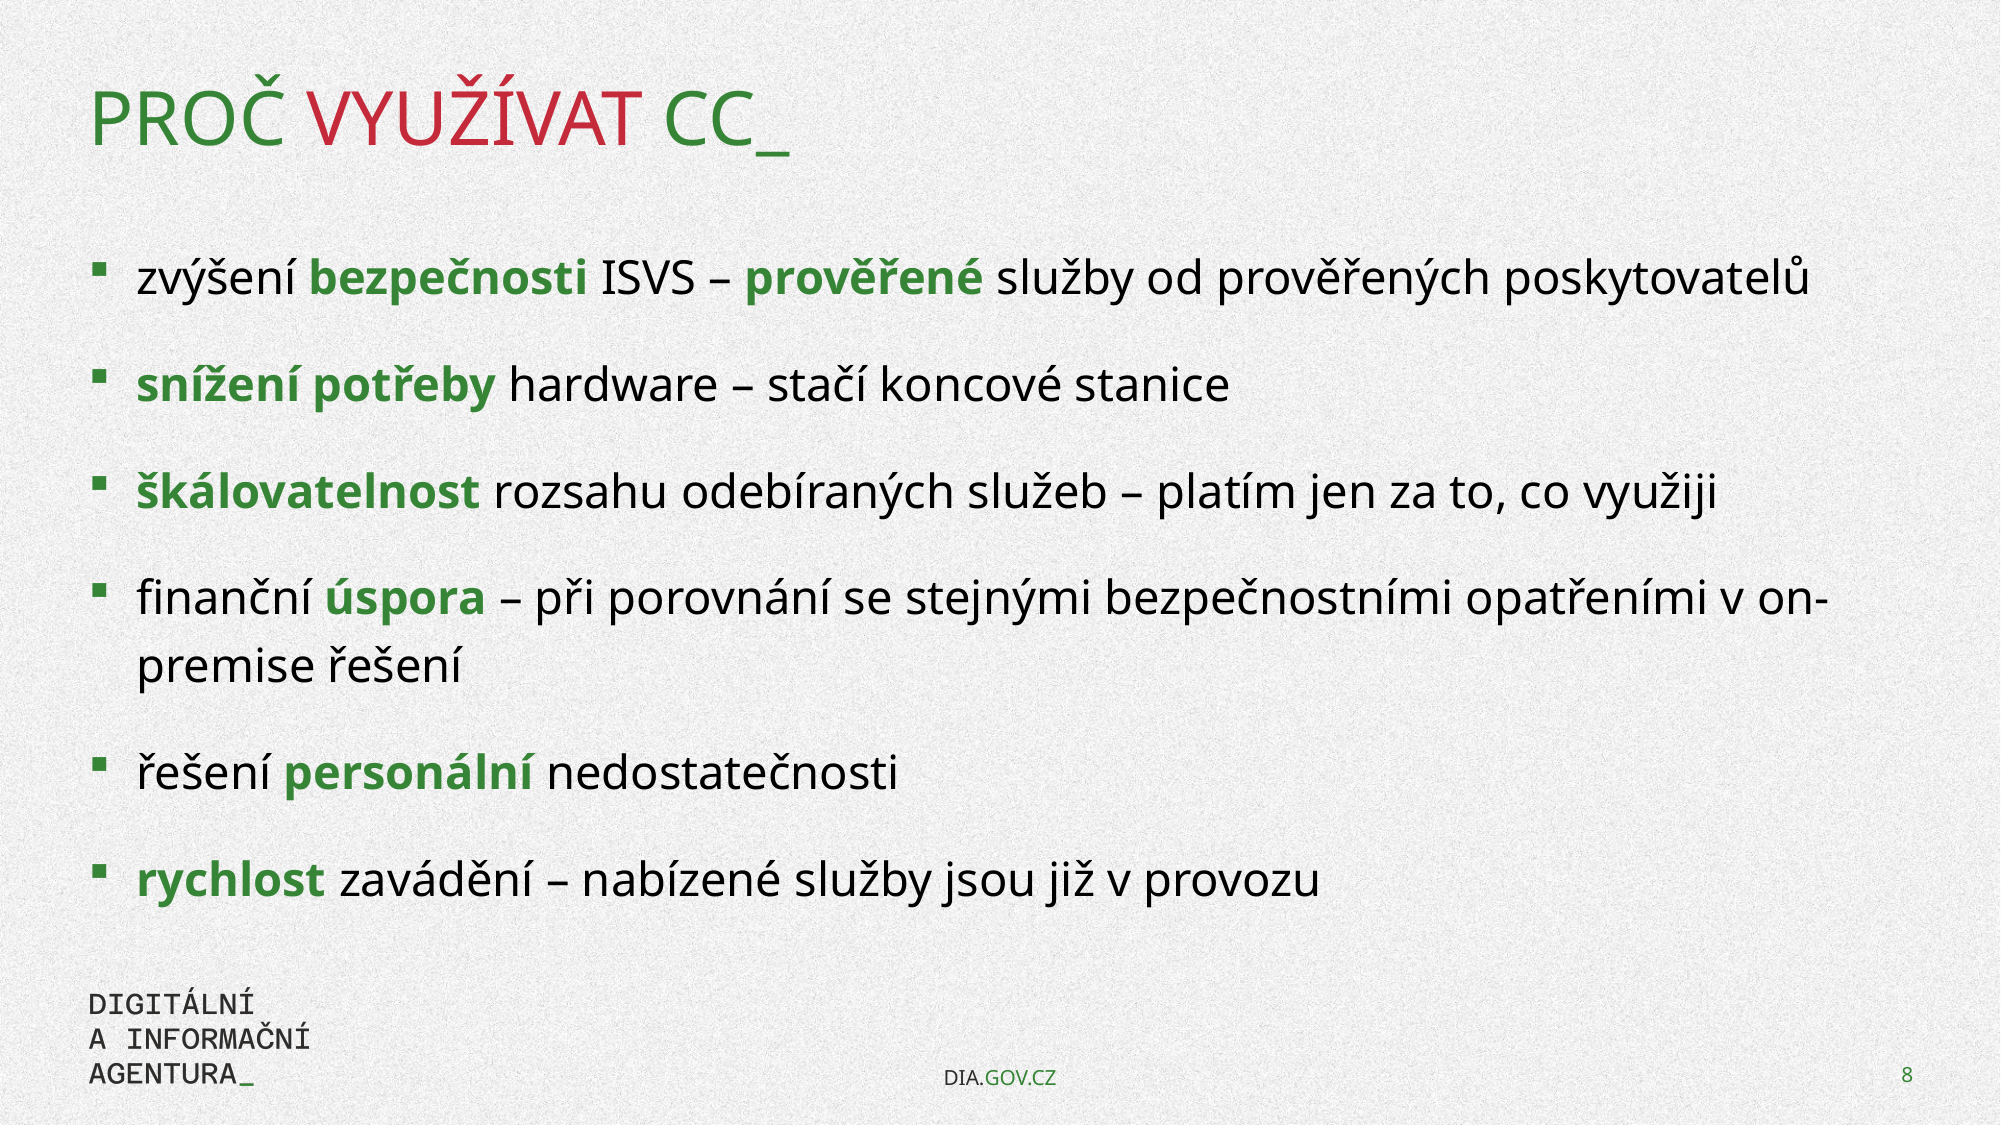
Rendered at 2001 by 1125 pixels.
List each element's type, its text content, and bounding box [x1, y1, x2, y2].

footer DIA.GOV.CZ [558, 1037, 1442, 1098]
title Proč využívat CC_ [88, 70, 1912, 236]
slide_number 8 [1612, 1037, 1928, 1098]
picture [0, 0, 2001, 1125]
list zvýšení bezpečnosti ISVS – prověřené služby od prověřených poskytovatelů snížení potřeby hardware – stačí koncové stanice škálovatelnost rozsahu odebíraných služeb – platím jen za to, co využiji finanční úspora – při porovnání se stejnými bezpečnostními opatřeními v on-premise řešení řešení personální nedostatečnosti rychlost zavádění – nabízené služby jsou již v provozu [88, 236, 1912, 917]
